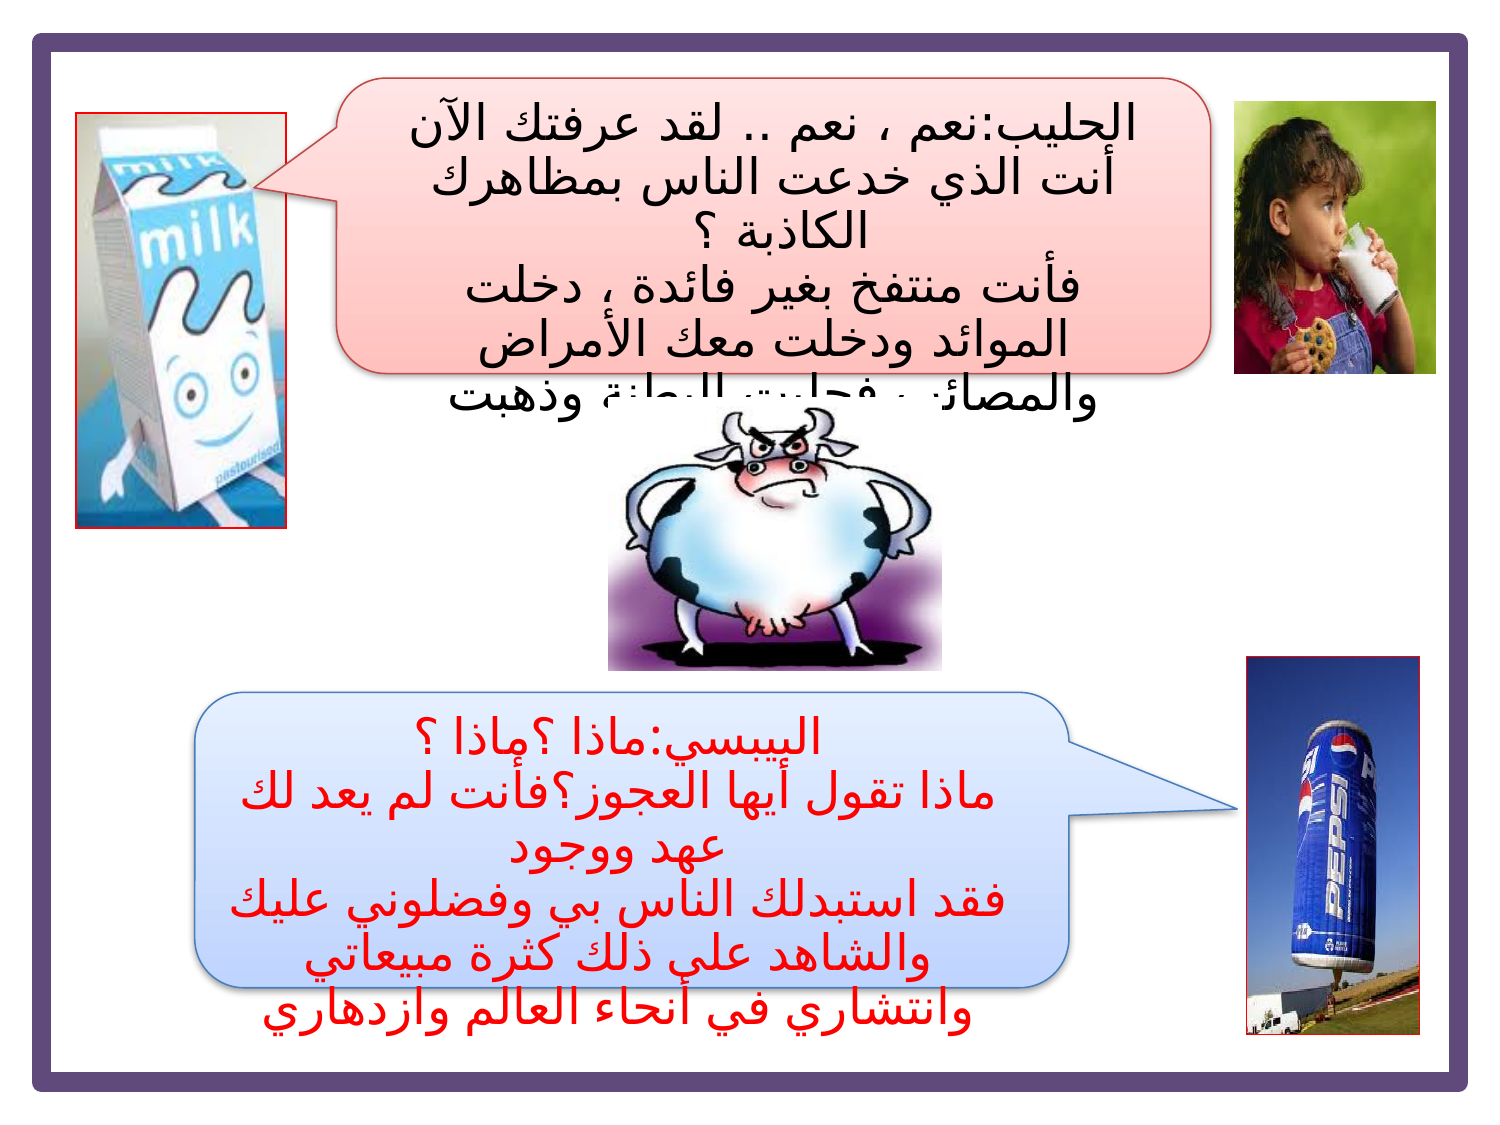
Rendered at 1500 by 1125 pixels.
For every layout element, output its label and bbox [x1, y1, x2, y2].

picture [1245, 656, 1420, 1036]
picture [608, 396, 942, 671]
text_box [336, 77, 1211, 378]
picture [1233, 101, 1436, 374]
text_box [194, 692, 1070, 993]
picture [76, 113, 286, 528]
text_box [39, 41, 1461, 1084]
